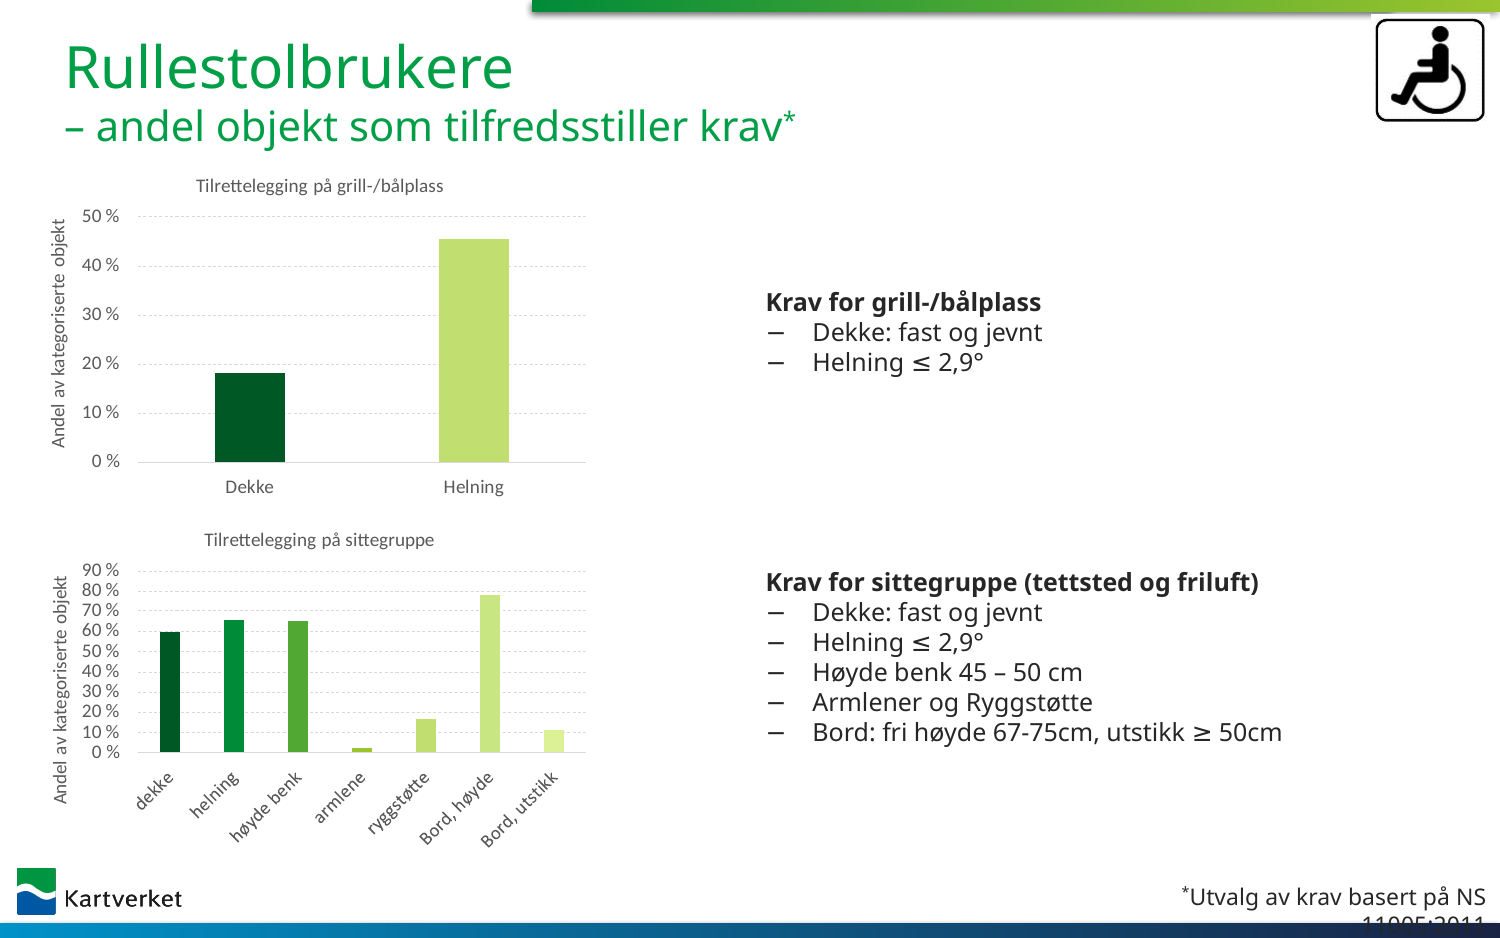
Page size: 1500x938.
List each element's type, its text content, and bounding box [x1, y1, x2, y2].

picture [41, 166, 597, 505]
text_box Rullestolbrukere – andel objekt som tilfredsstiller krav* [49, 14, 1431, 158]
picture [41, 520, 597, 859]
text_box Krav for sittegruppe (tettsted og friluft) Dekke: fast og jevnt Helning ≤ 2,9° Høyde benk 45 – 50 cm Armlener og Ryggstøtte Bord: fri høyde 67-75cm, utstikk ≥ 50cm [750, 559, 1500, 754]
text_box Krav for grill-/bålplass Dekke: fast og jevnt Helning ≤ 2,9° [750, 279, 1452, 384]
picture [1371, 13, 1491, 127]
text_box *Utvalg av krav basert på NS 11005:2011 [1068, 873, 1500, 938]
